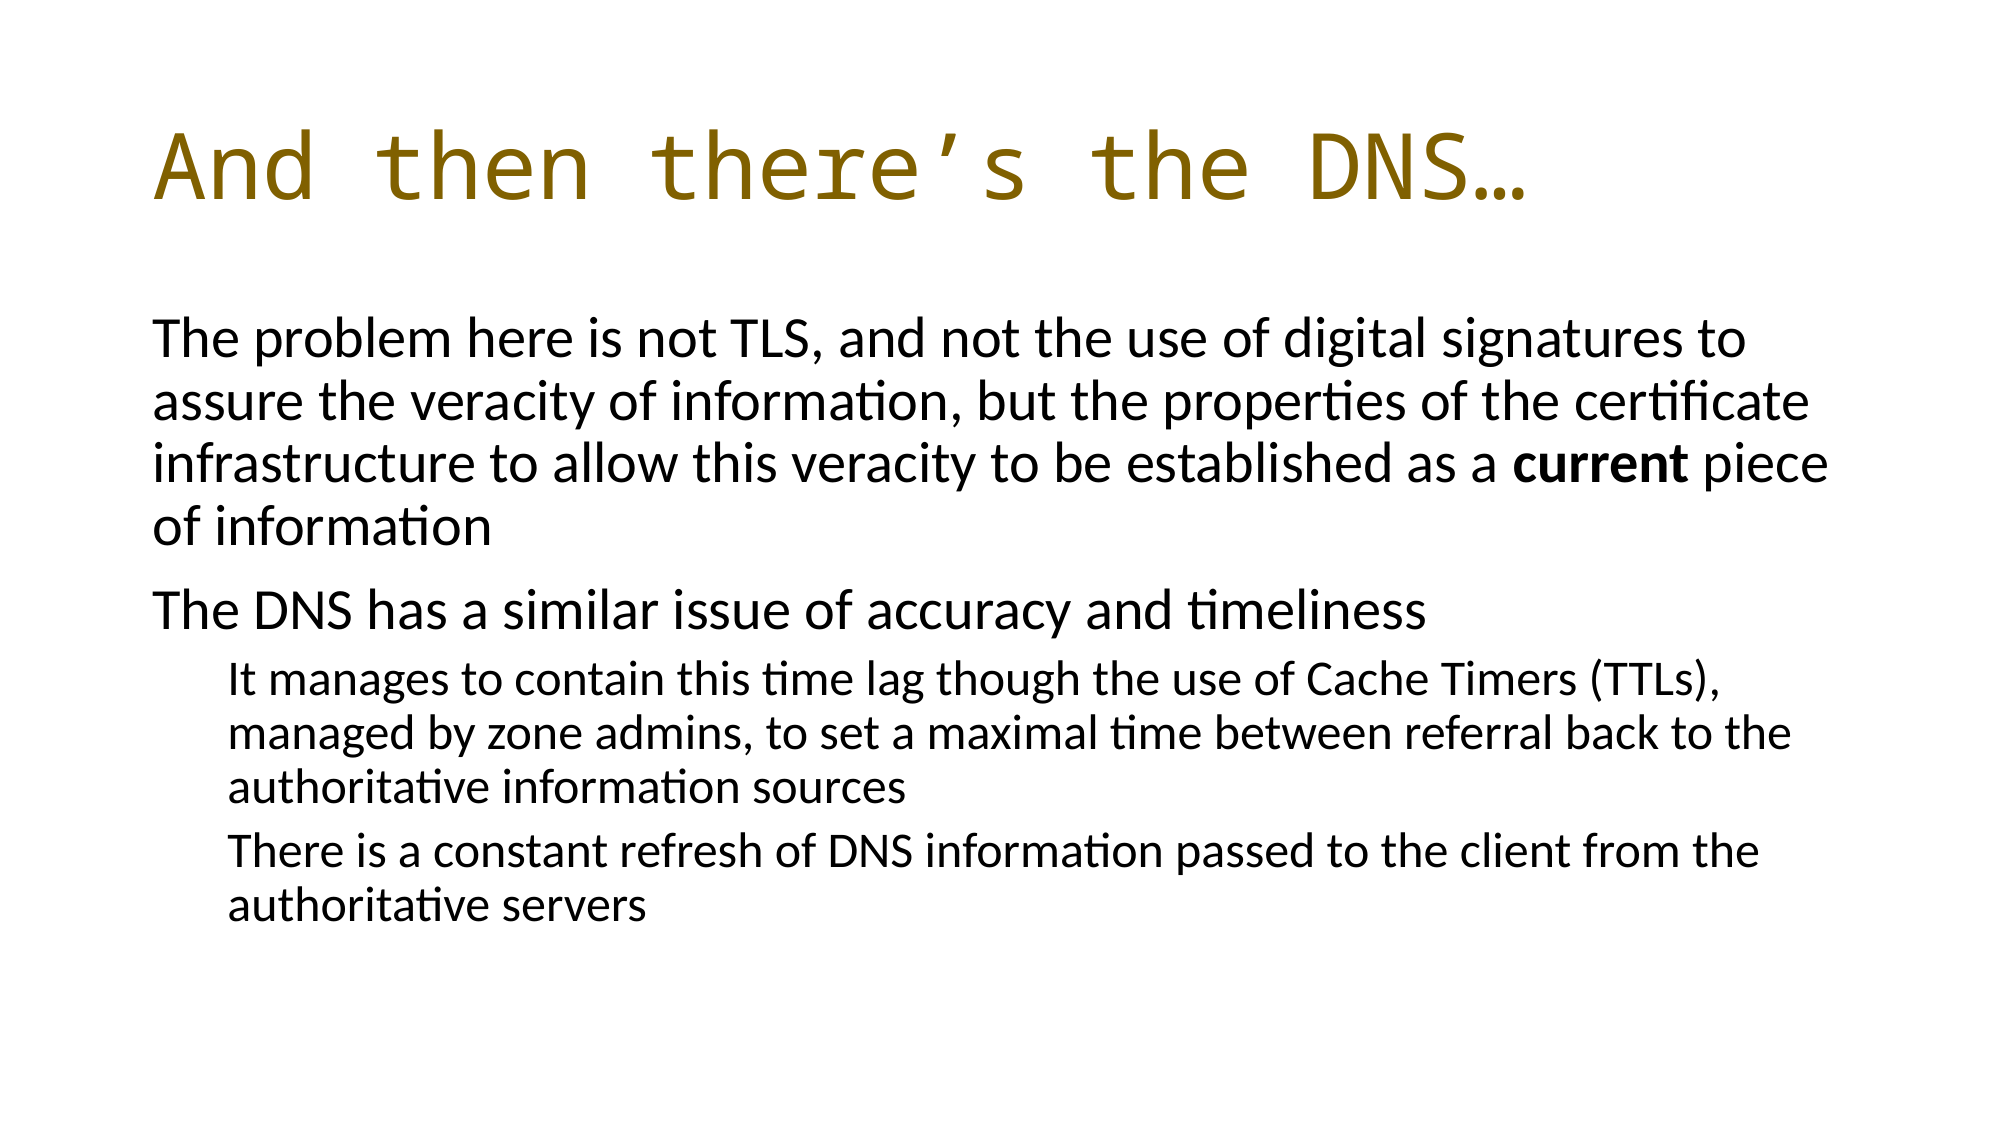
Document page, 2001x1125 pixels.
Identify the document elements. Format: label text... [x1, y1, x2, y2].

title And then there’s the DNS… [137, 61, 1863, 279]
list The problem here is not TLS, and not the use of digital signatures to assure the veracity of information, but the properties of the certificate infrastructure to allow this veracity to be established as a current piece of information The DNS has a similar issue of accuracy and timeliness It manages to contain this time lag though the use of Cache Timers (TTLs), managed by zone admins, to set a maximal time between referral back to the authoritative information sources There is a constant refresh of DNS information passed to the client from the authoritative servers [137, 299, 1863, 1113]
